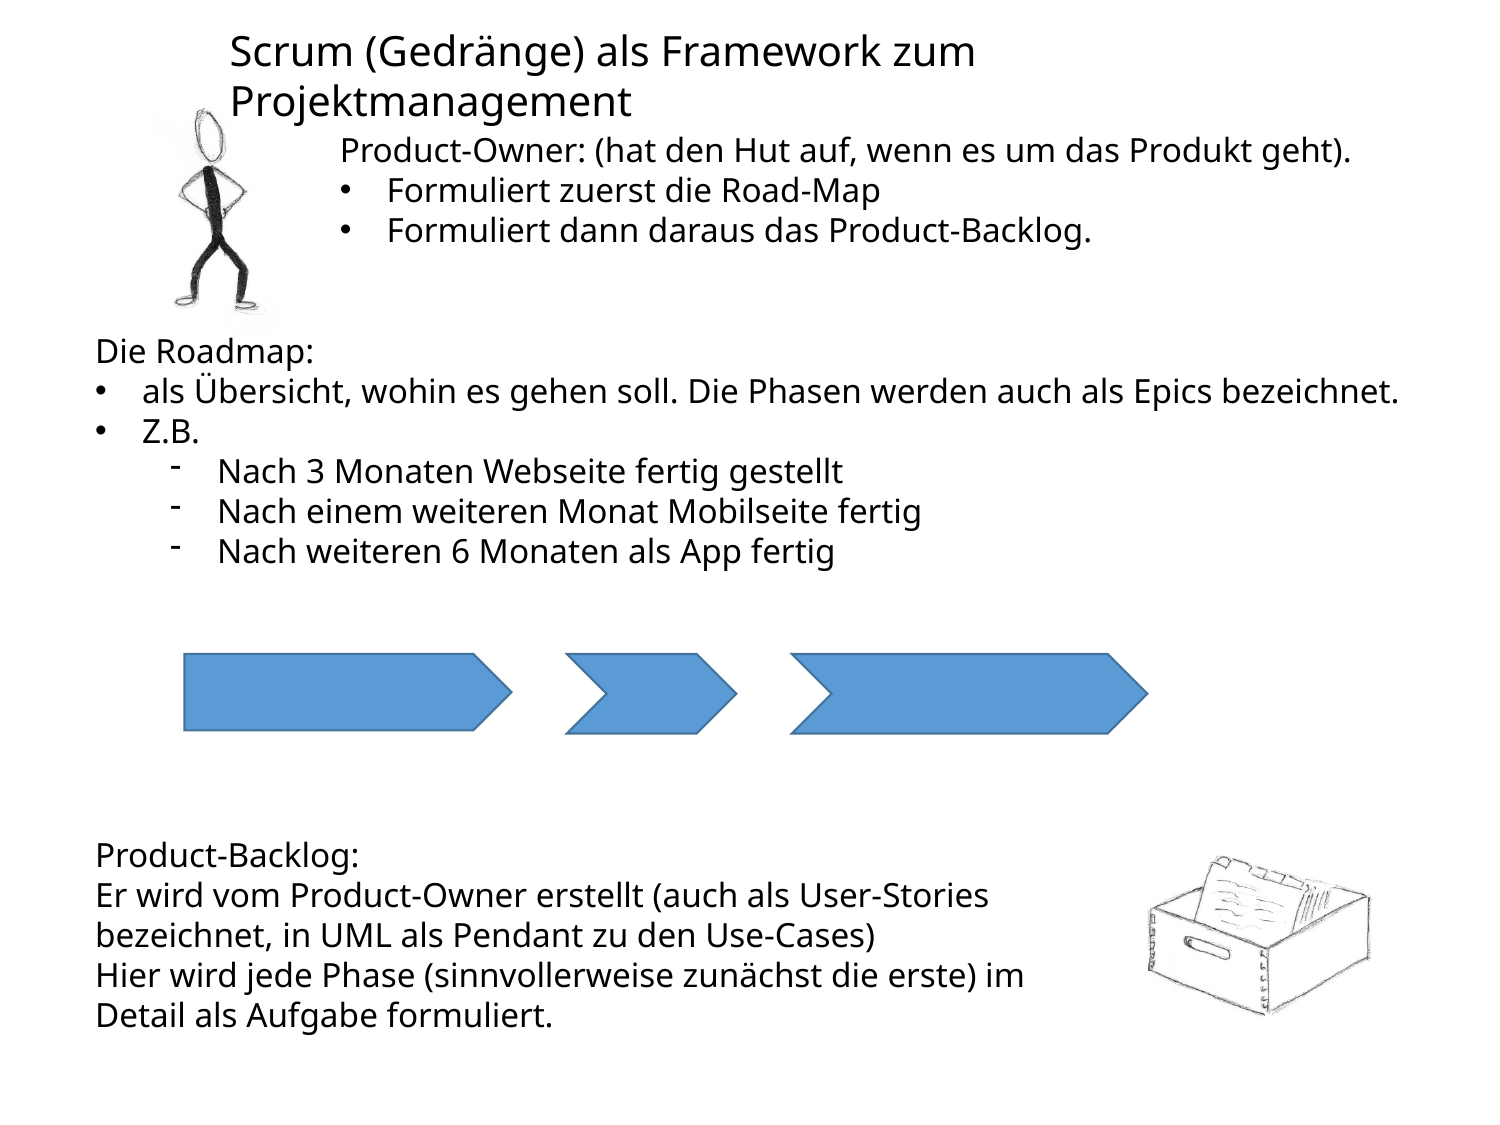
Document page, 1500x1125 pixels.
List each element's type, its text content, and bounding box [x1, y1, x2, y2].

text_box Product-Backlog: Er wird vom Product-Owner erstellt (auch als User-Stories bezeichnet, in UML als Pendant zu den Use-Cases) Hier wird jede Phase (sinnvollerweise zunächst die erste) im Detail als Aufgabe formuliert. [80, 827, 1100, 1042]
picture [1135, 850, 1383, 1021]
text_box Die Roadmap: als Übersicht, wohin es gehen soll. Die Phasen werden auch als Epics bezeichnet. Z.B. Nach 3 Monaten Webseite fertig gestellt Nach einem weiteren Monat Mobilseite fertig Nach weiteren 6 Monaten als App fertig [80, 323, 1454, 578]
text_box Scrum (Gedränge) als Framework zum Projektmanagement [214, 17, 1363, 133]
text_box [564, 652, 738, 735]
text_box Product-Owner: (hat den Hut auf, wenn es um das Produkt geht). Formuliert zuerst die Road-Map Formuliert dann daraus das Product-Backlog. [325, 122, 1474, 257]
picture [146, 93, 283, 334]
text_box [789, 652, 1149, 735]
text_box [183, 652, 513, 732]
